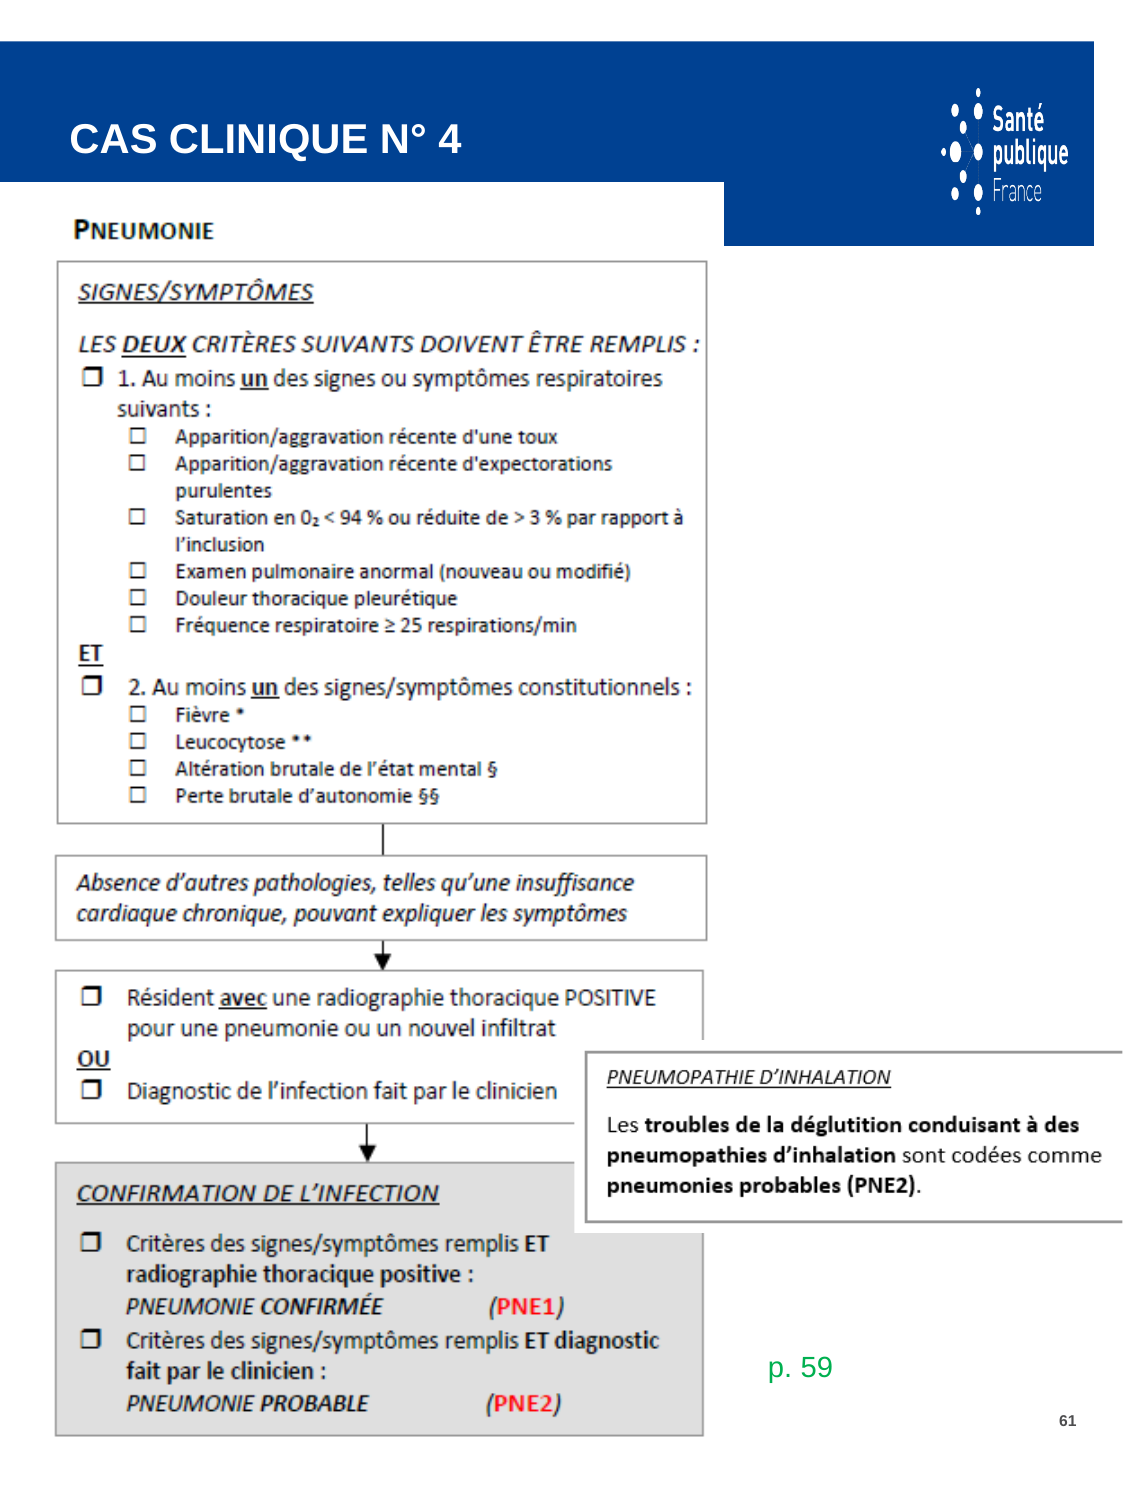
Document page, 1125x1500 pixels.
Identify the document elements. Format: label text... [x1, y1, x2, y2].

picture [0, 182, 1123, 1472]
text_box Cas clinique n° 4 [54, 39, 897, 245]
picture [941, 88, 1068, 215]
text_box p. 59 [753, 1340, 849, 1391]
